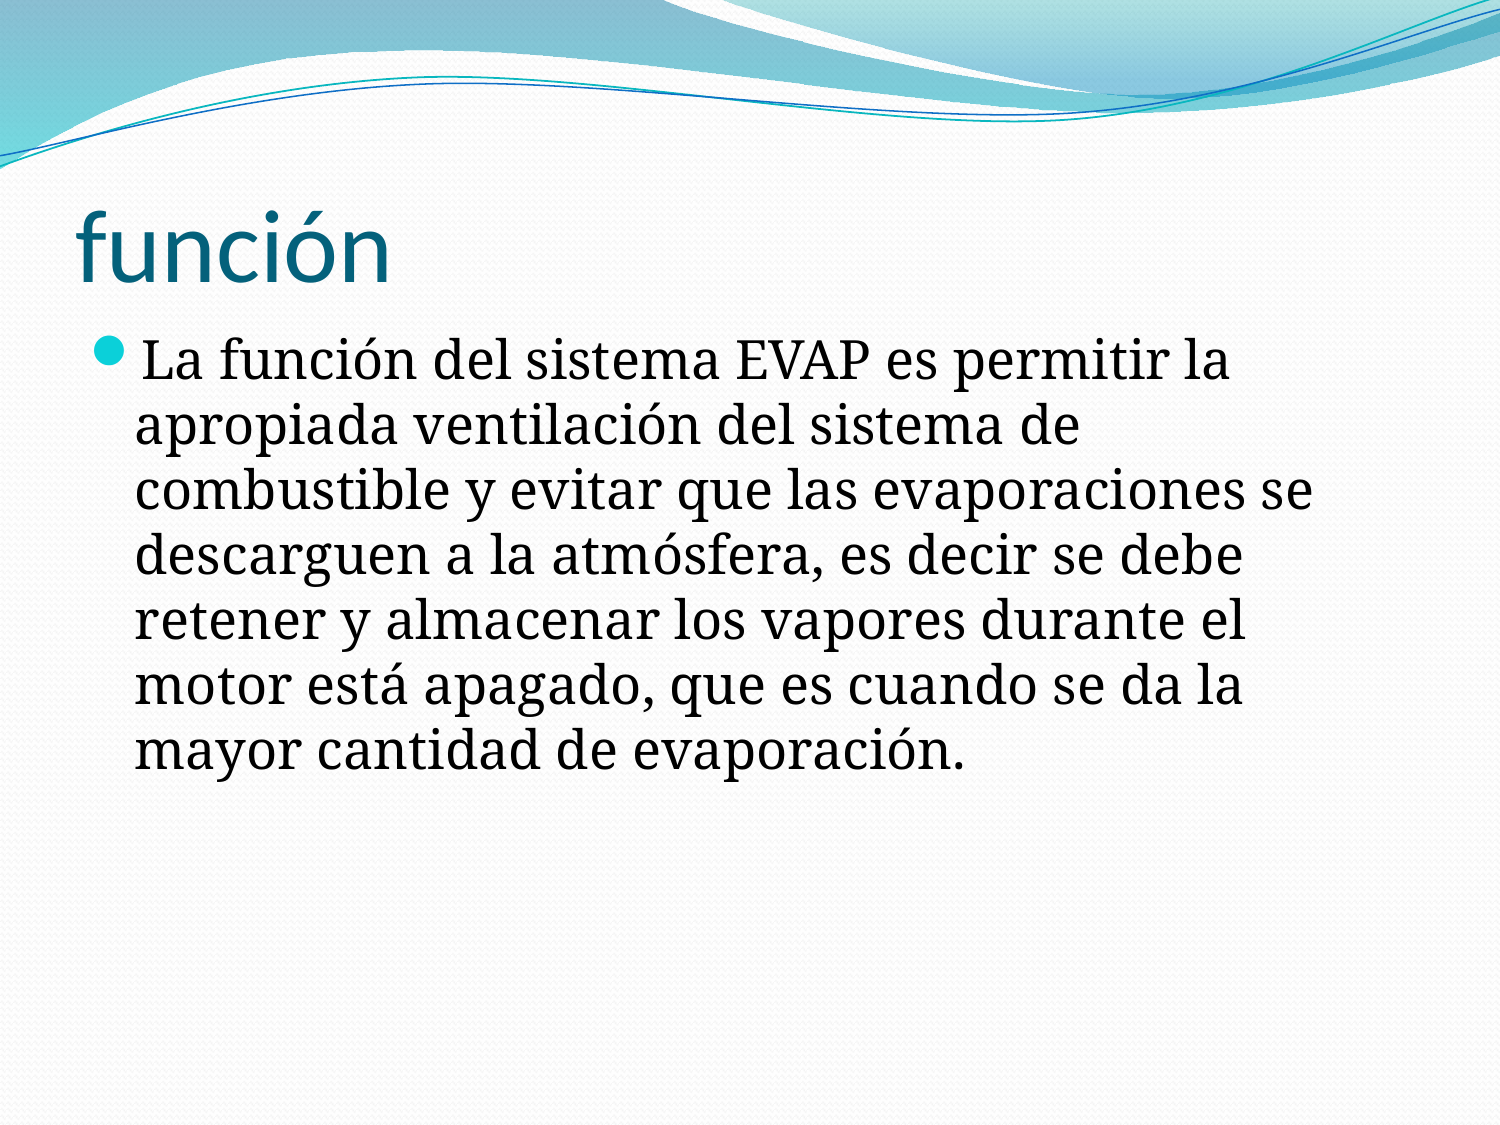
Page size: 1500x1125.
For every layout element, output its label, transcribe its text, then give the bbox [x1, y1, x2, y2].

list La función del sistema EVAP es permitir la apropiada ventilación del sistema de combustible y evitar que las evaporaciones se descarguen a la atmósfera, es decir se debe retener y almacenar los vapores durante el motor está apagado, que es cuando se da la mayor cantidad de evaporación. [75, 317, 1425, 1038]
title función [75, 115, 1425, 303]
